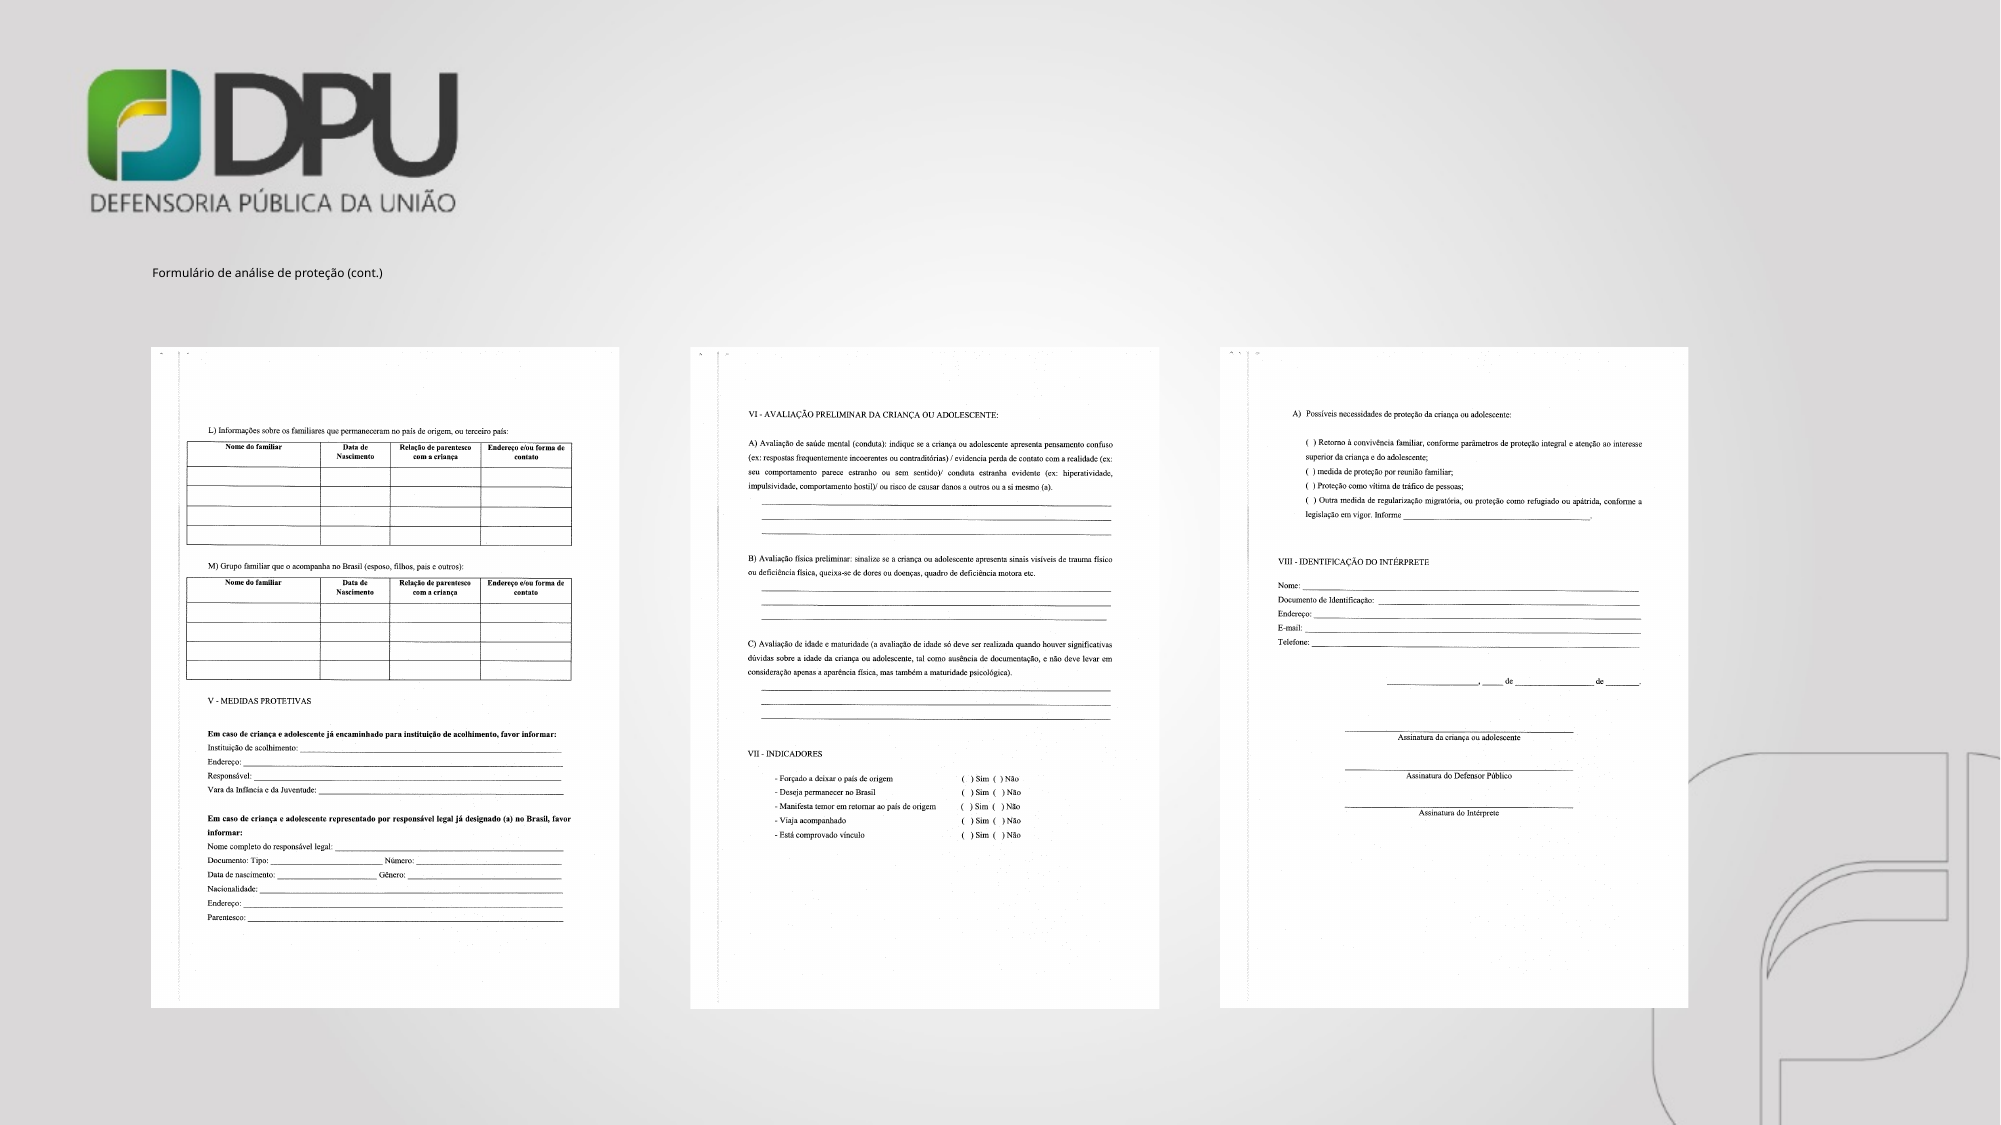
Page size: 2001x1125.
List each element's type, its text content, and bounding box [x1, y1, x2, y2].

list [150, 347, 620, 1008]
title Formulário de análise de proteção (cont.) [137, 260, 1863, 288]
picture [0, 0, 2001, 1125]
